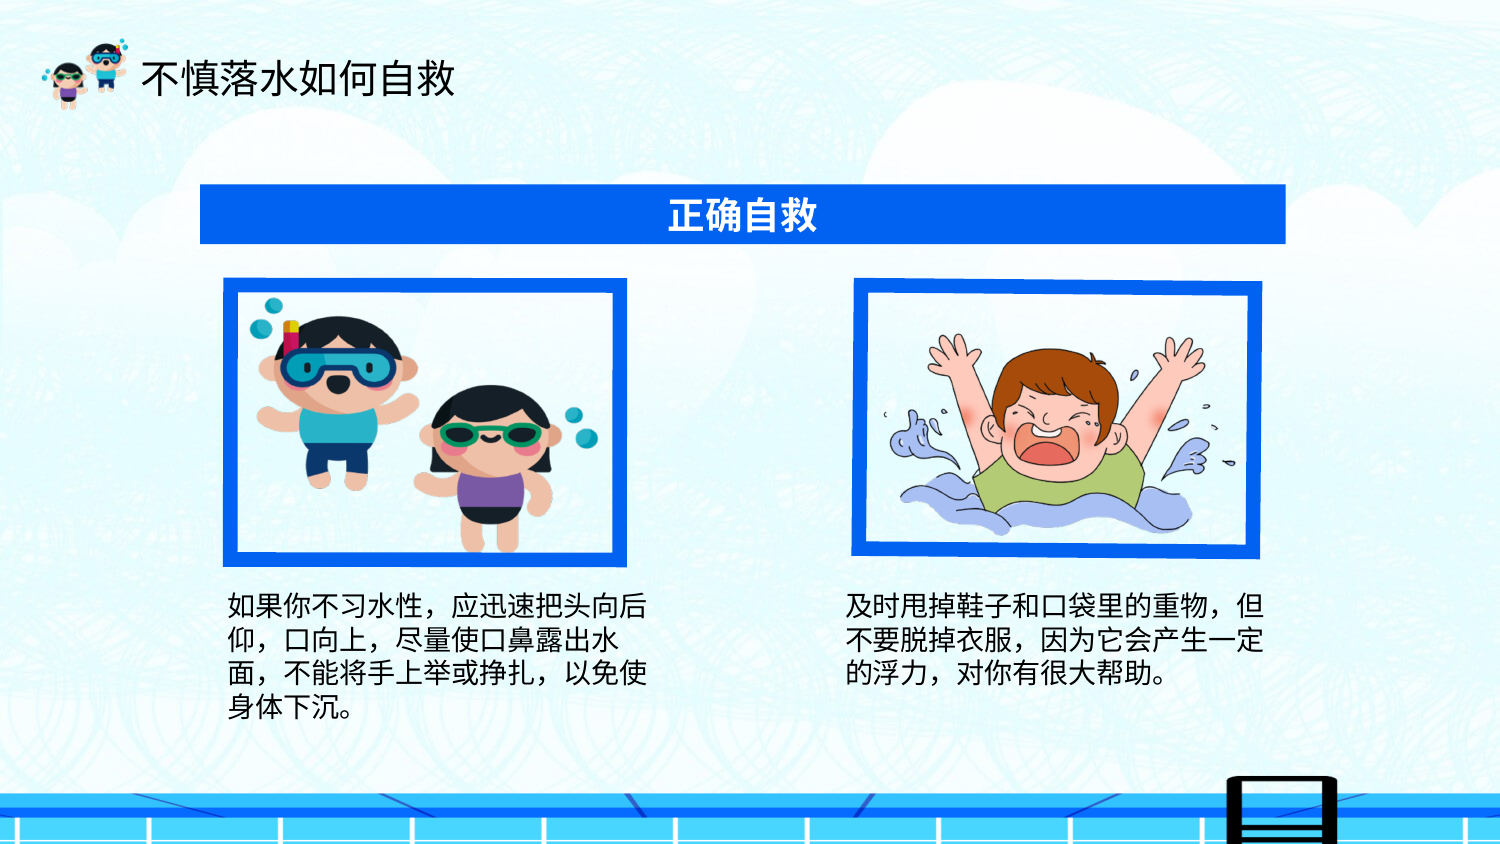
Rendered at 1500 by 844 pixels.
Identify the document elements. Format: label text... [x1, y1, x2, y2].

text_box 及时甩掉鞋子和口袋里的重物，但不要脱掉衣服，因为它会产生一定的浮力，对你有很大帮助。 [830, 580, 1284, 697]
picture [0, 0, 1500, 844]
text_box 如果你不习水性，应迅速把头向后仰，口向上，尽量使口鼻露出水面，不能将手上举或挣扎，以免使身体下沉。 [212, 580, 665, 731]
text_box 正确自救 [200, 184, 1286, 245]
